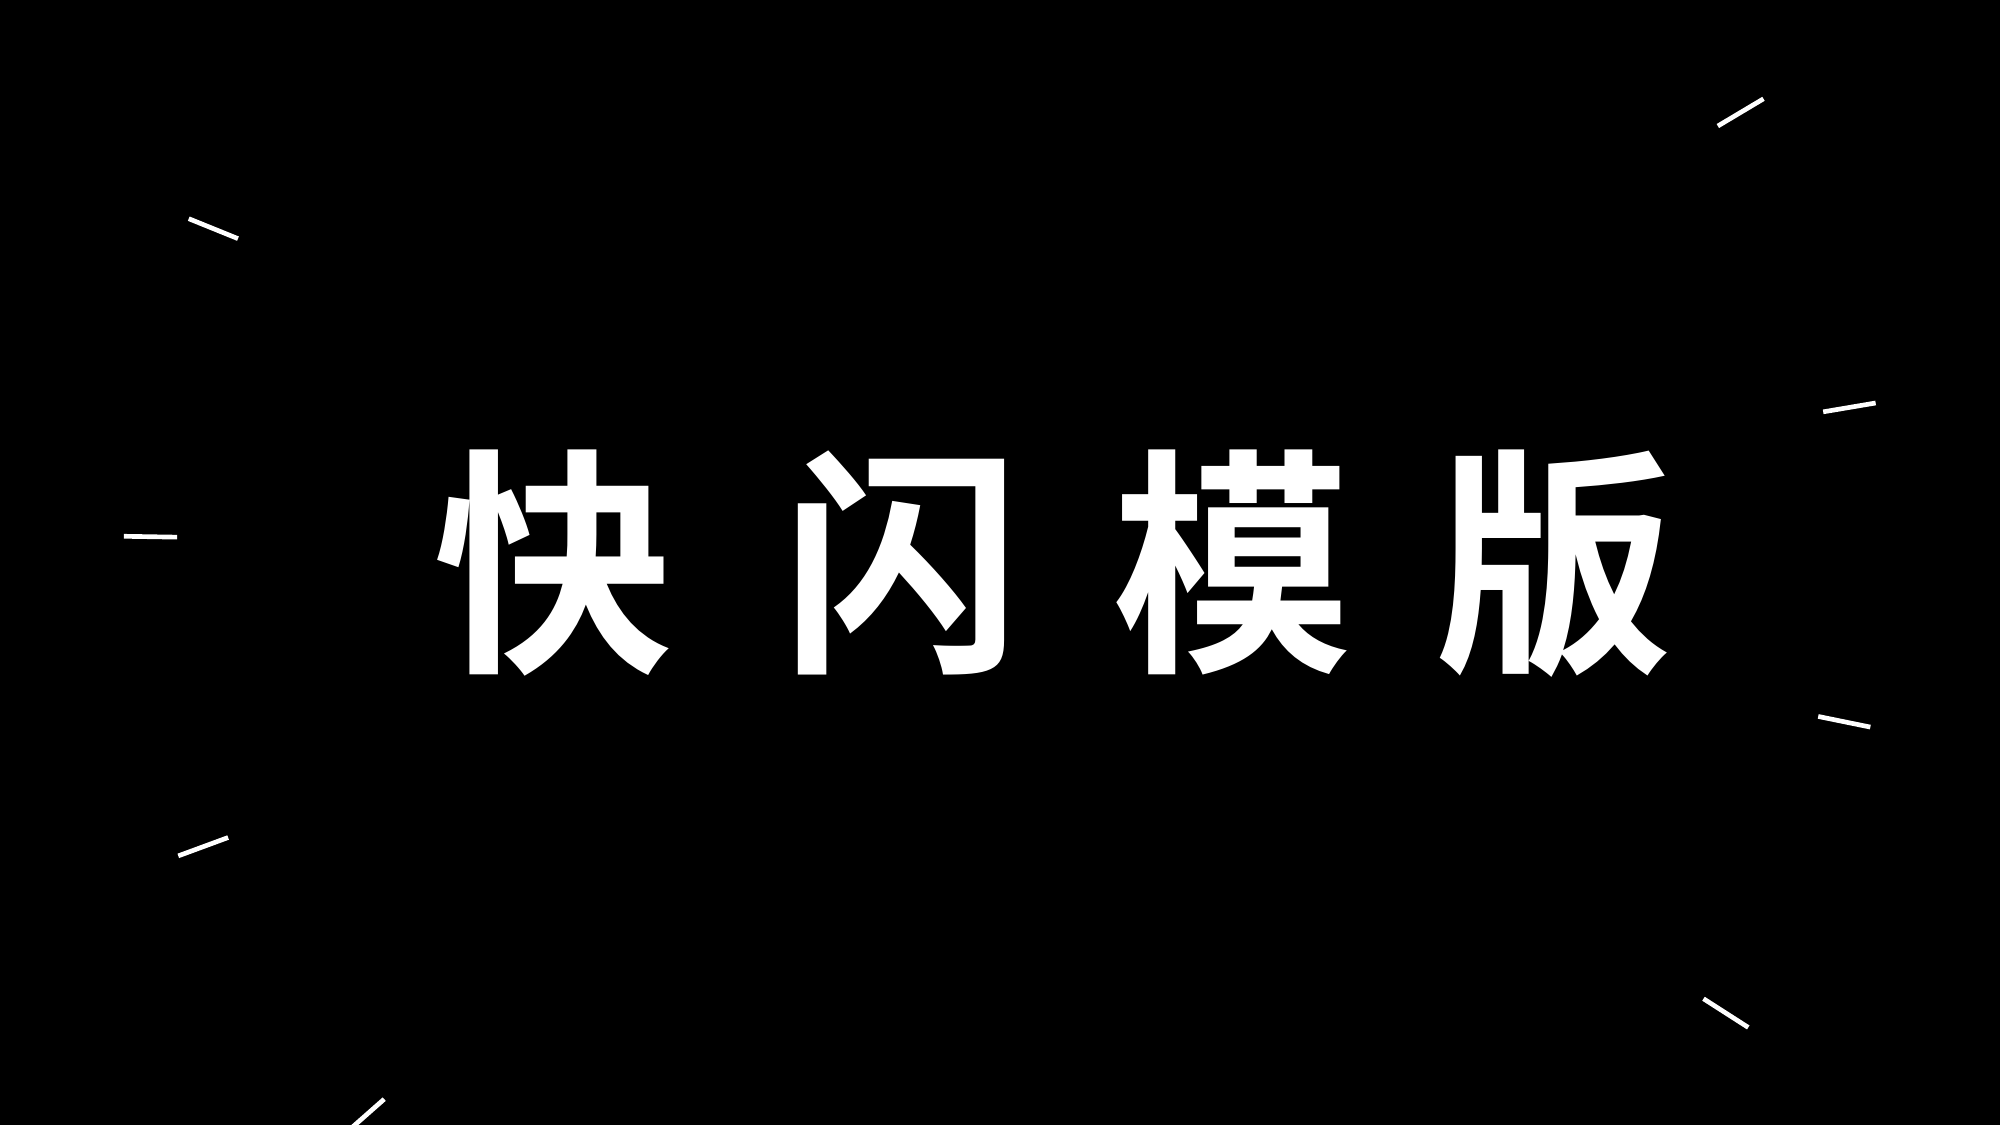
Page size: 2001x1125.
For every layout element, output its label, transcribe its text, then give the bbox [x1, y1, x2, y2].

text_box 快 [396, 406, 711, 709]
text_box 模 [1093, 406, 1371, 709]
text_box 闪 [756, 406, 1048, 709]
text_box 版 [1416, 406, 1693, 709]
